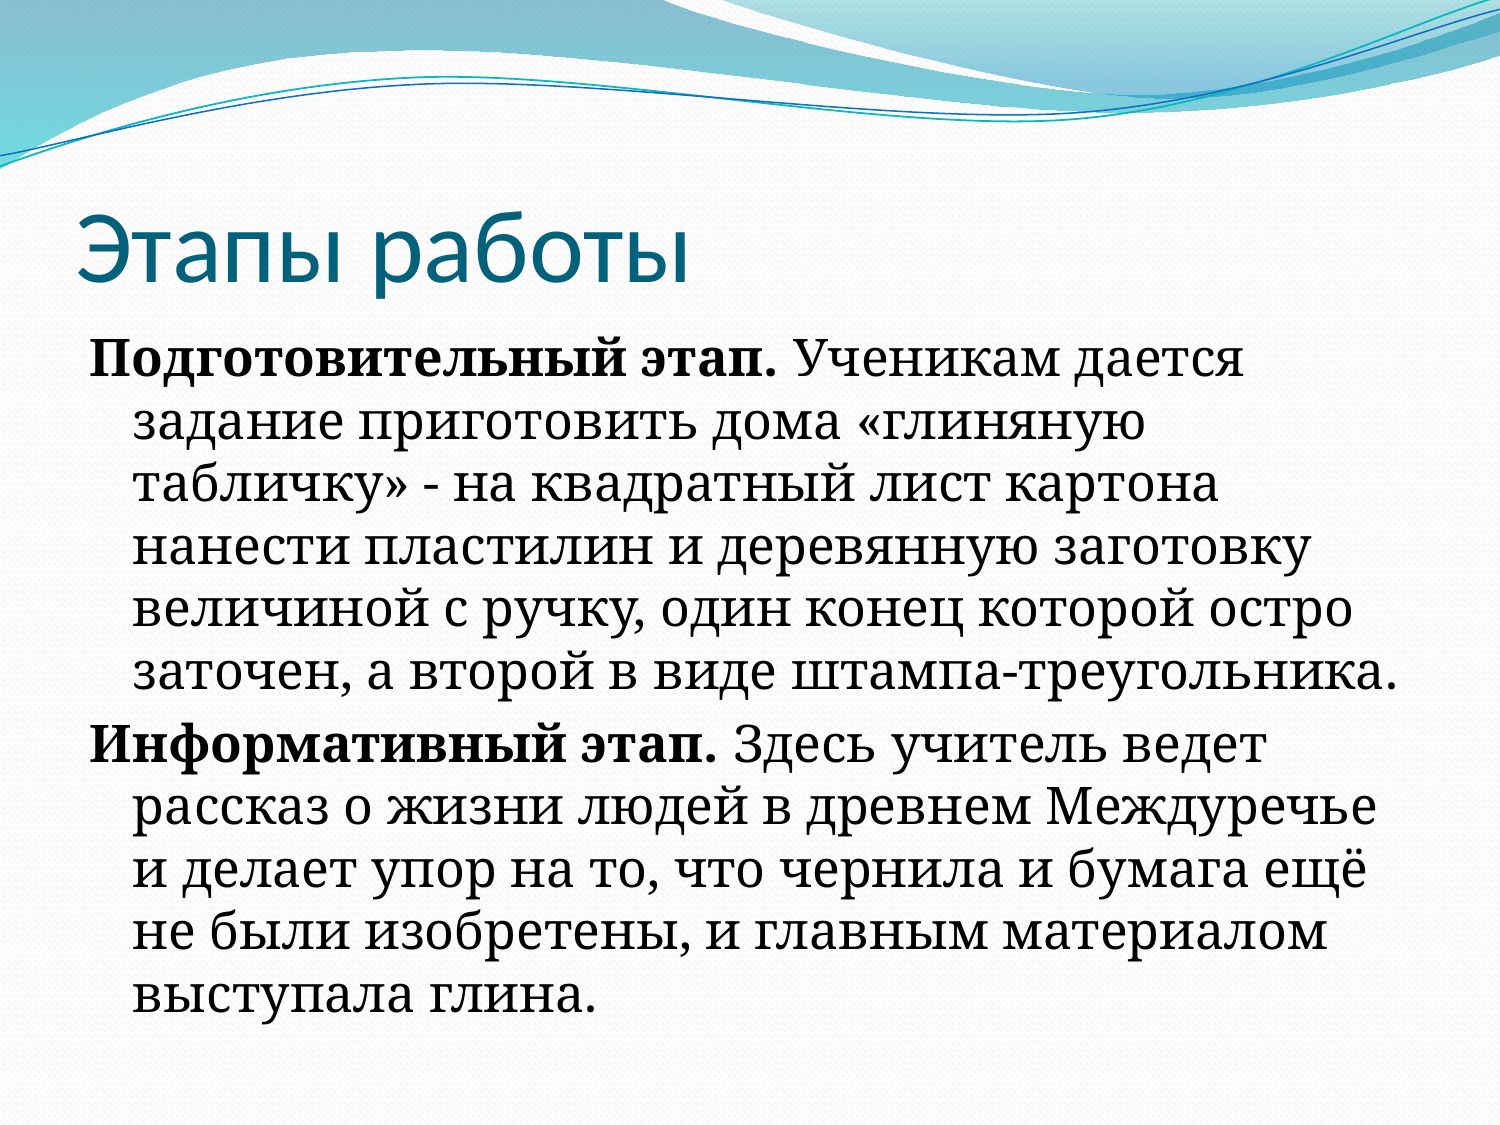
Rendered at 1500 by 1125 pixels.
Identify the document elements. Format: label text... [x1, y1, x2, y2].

list Подготовительный этап. Ученикам дается задание приготовить дома «глиняную табличку» - на квадратный лист картона нанести пластилин и деревянную заготовку величиной с ручку, один конец которой остро заточен, а второй в виде штампа-треугольника. Информативный этап. Здесь учитель ведет рассказ о жизни людей в древнем Междуречье и делает упор на то, что чернила и бумага ещё не были изобретены, и главным материалом выступала глина. [75, 317, 1425, 1038]
title Этапы работы [75, 115, 1425, 303]
